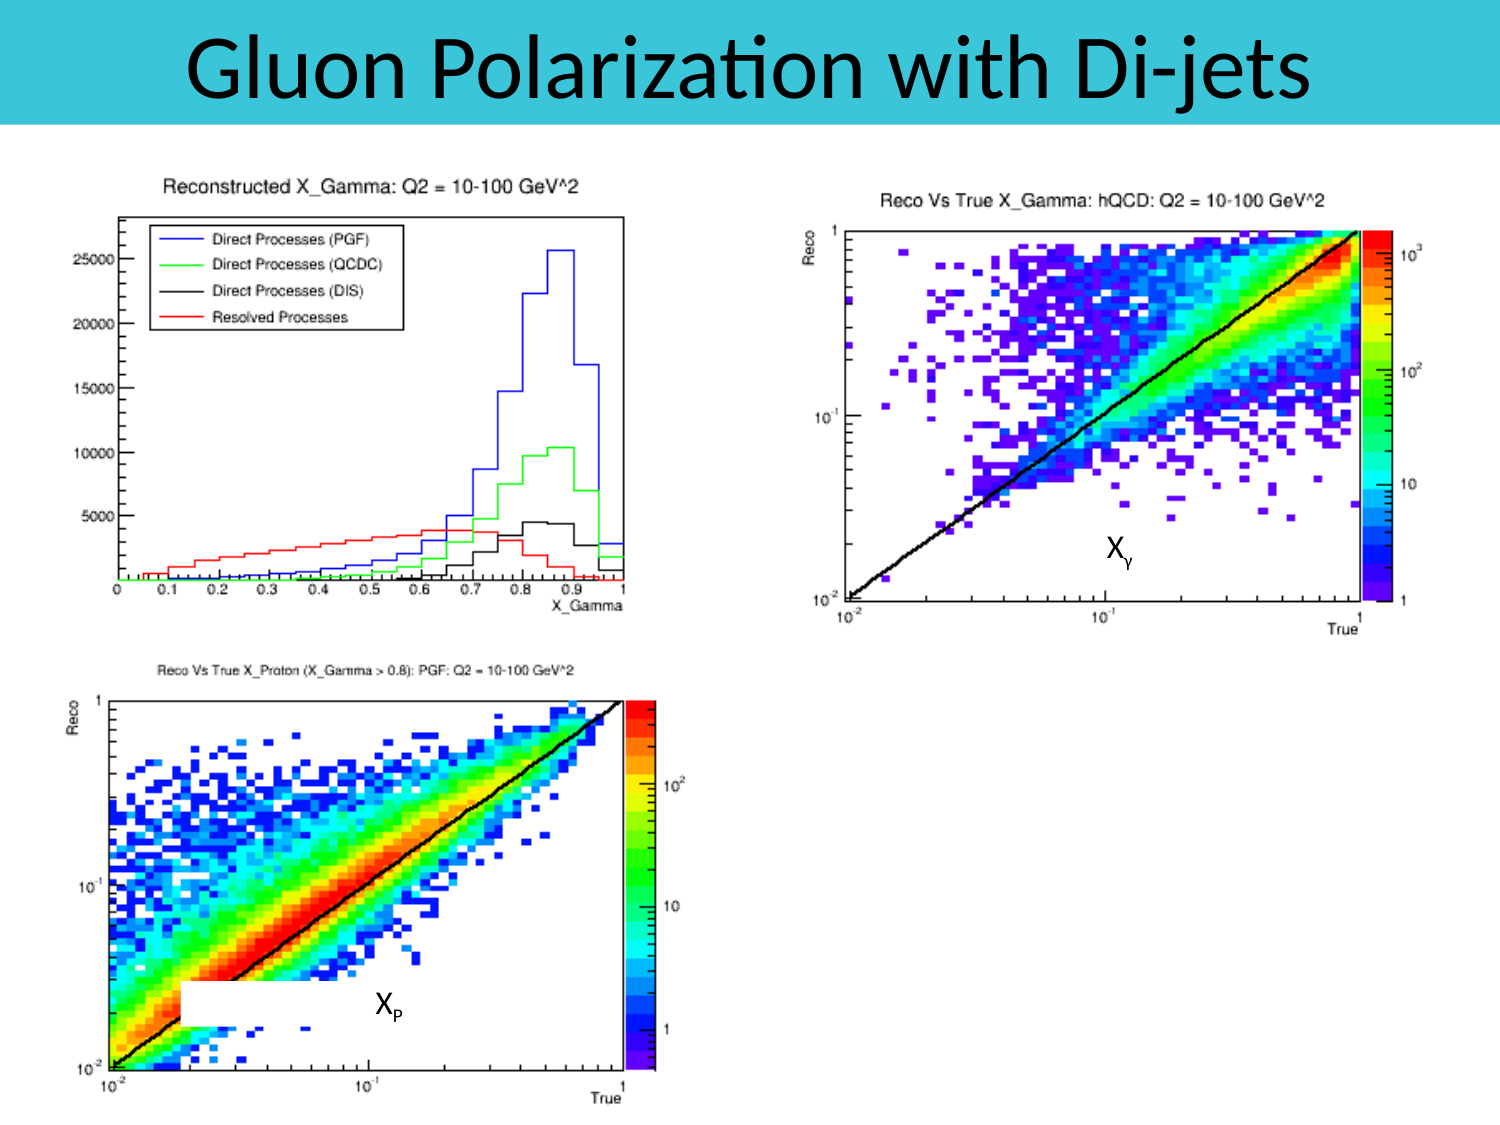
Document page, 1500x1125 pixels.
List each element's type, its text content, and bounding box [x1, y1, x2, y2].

picture [31, 645, 700, 1125]
picture [42, 162, 655, 632]
picture [767, 175, 1436, 646]
text_box Gluon Polarization with Di-jets [0, 0, 1500, 125]
